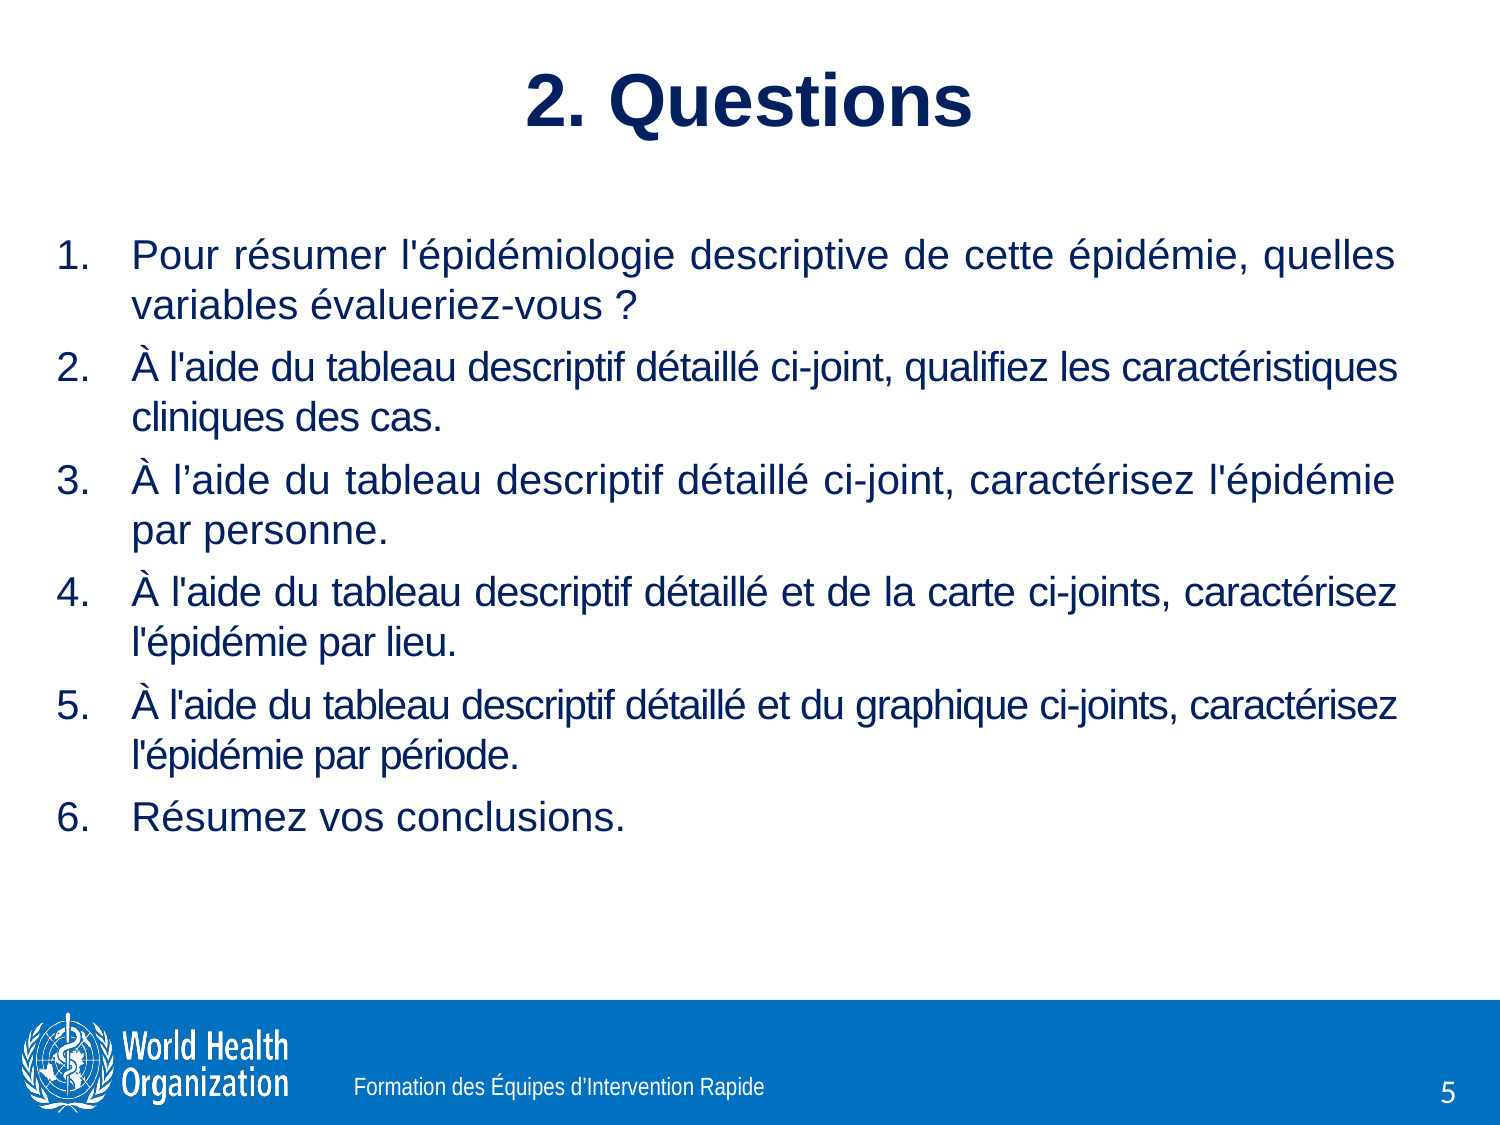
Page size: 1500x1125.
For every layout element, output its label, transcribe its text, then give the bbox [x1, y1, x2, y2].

list Pour résumer l'épidémiologie descriptive de cette épidémie, quelles variables évalueriez-vous ? À l'aide du tableau descriptif détaillé ci-joint, qualifiez les caractéristiques cliniques des cas. À l’aide du tableau descriptif détaillé ci-joint, caractérisez l'épidémie par personne. À l'aide du tableau descriptif détaillé et de la carte ci-joints, caractérisez l'épidémie par lieu. À l'aide du tableau descriptif détaillé et du graphique ci-joints, caractérisez l'épidémie par période. Résumez vos conclusions. [41, 219, 1412, 867]
picture [21, 1012, 288, 1113]
title 2. Questions [75, 44, 1425, 232]
